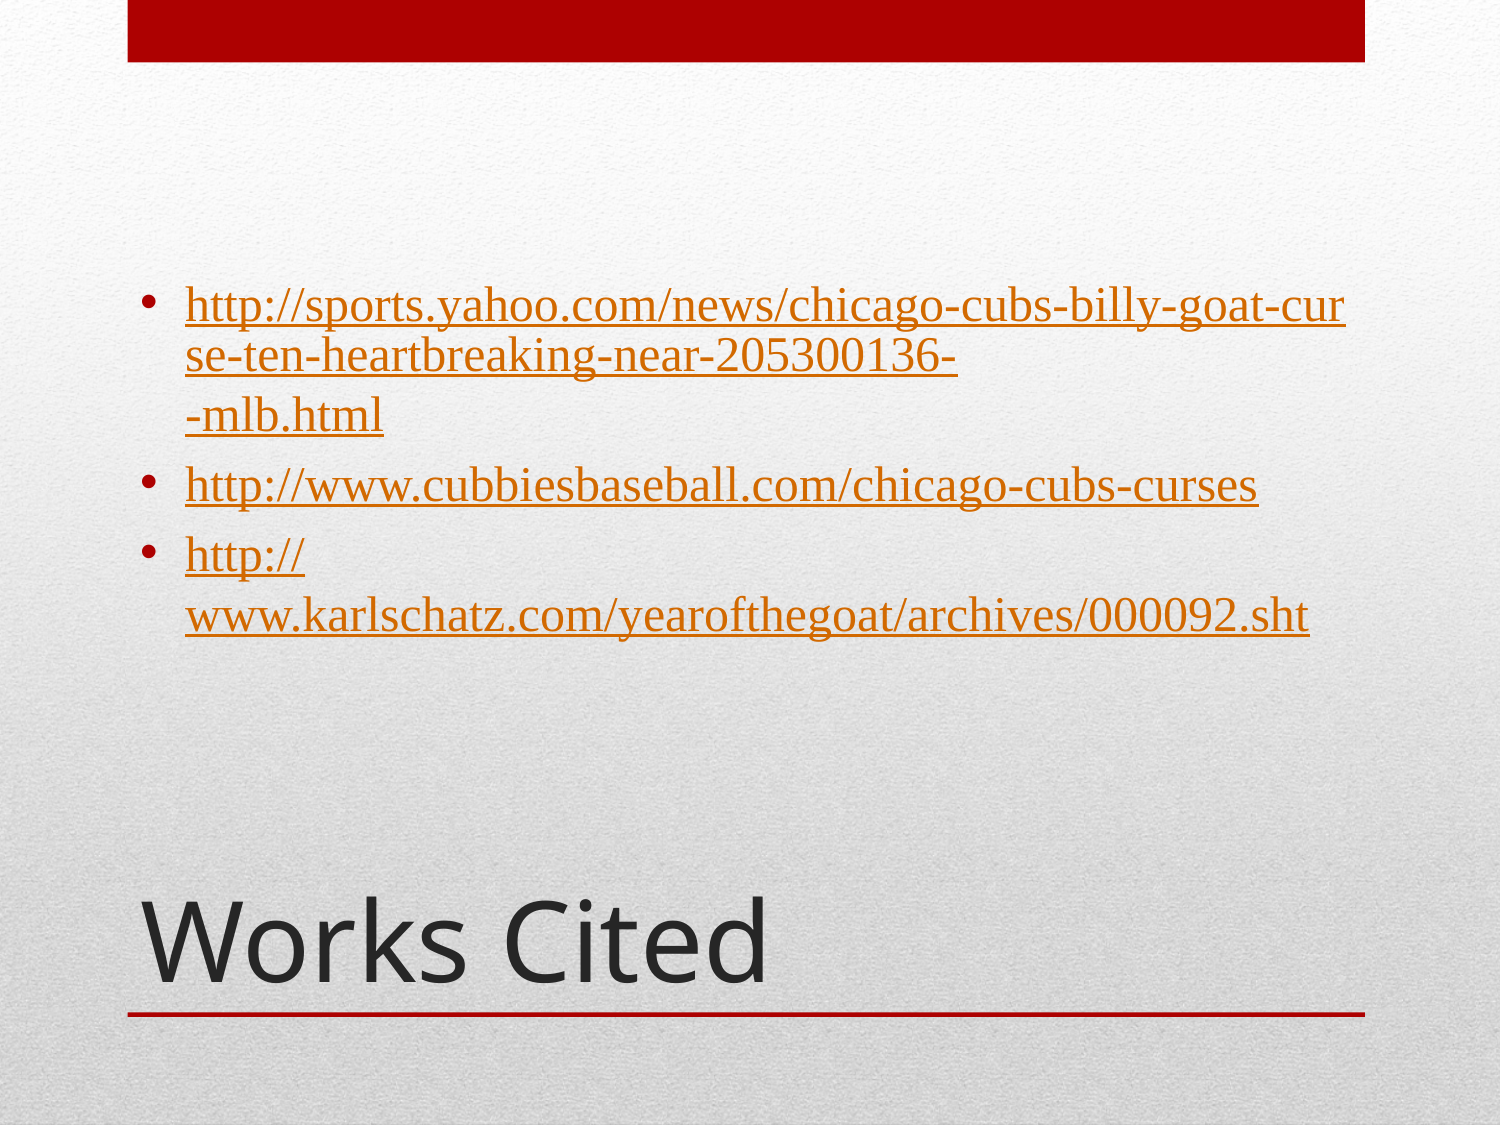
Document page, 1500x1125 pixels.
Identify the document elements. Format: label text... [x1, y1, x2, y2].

title Works Cited [125, 750, 1238, 1013]
list http://sports.yahoo.com/news/chicago-cubs-billy-goat-curse-ten-heartbreaking-near-205300136--mlb.html http://www.cubbiesbaseball.com/chicago-cubs-curses http://www.karlschatz.com/yearofthegoat/archives/000092.sht [125, 112, 1363, 750]
